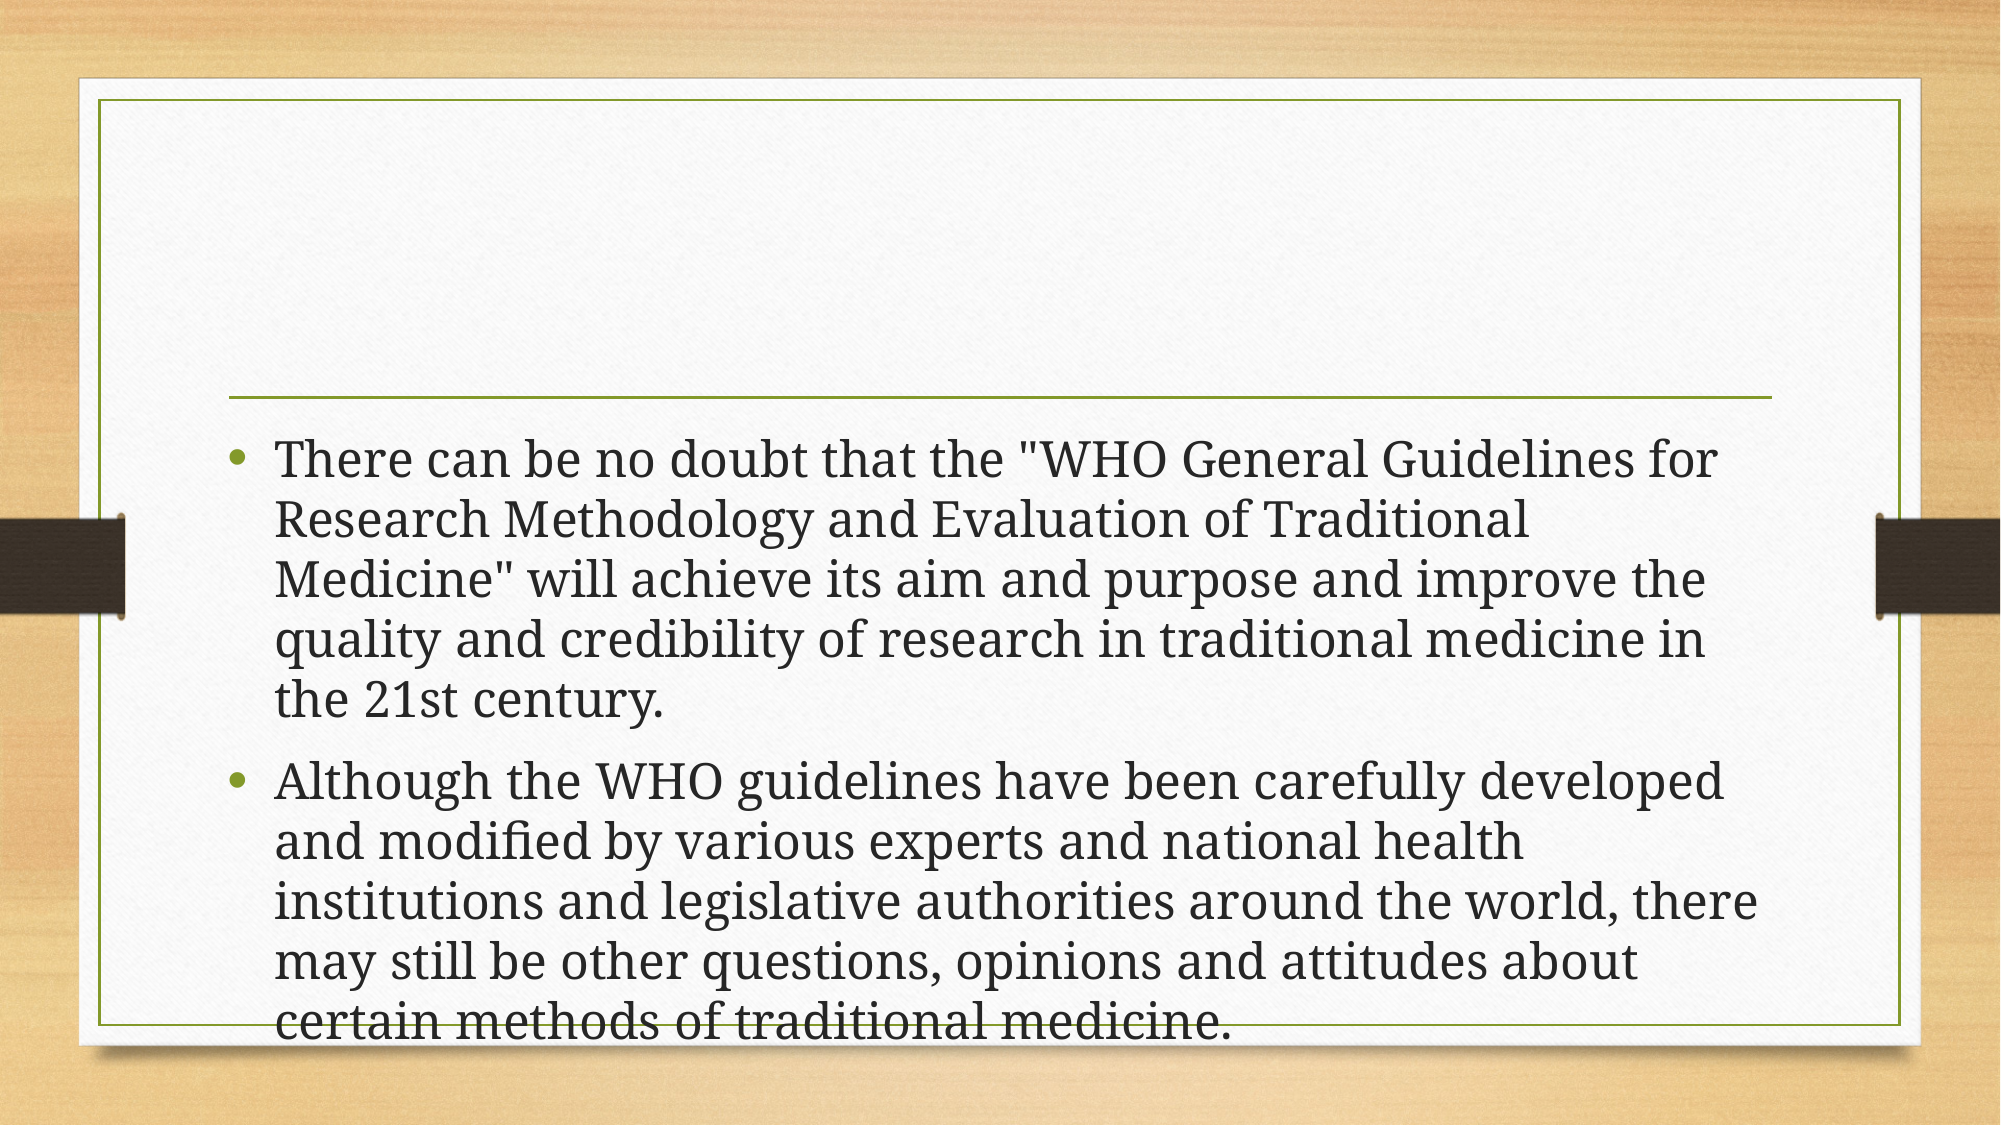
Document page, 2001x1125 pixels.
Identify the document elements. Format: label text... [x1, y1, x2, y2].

list There can be no doubt that the "WHO General Guidelines for Research Methodology and Evaluation of Traditional Medicine" will achieve its aim and purpose and improve the quality and credibility of research in traditional medicine in the 21st century. Although the WHO guidelines have been carefully developed and modified by various experts and national health institutions and legislative authorities around the world, there may still be other questions, opinions and attitudes about certain methods of traditional medicine. [212, 419, 1788, 964]
picture [0, 0, 2001, 1125]
